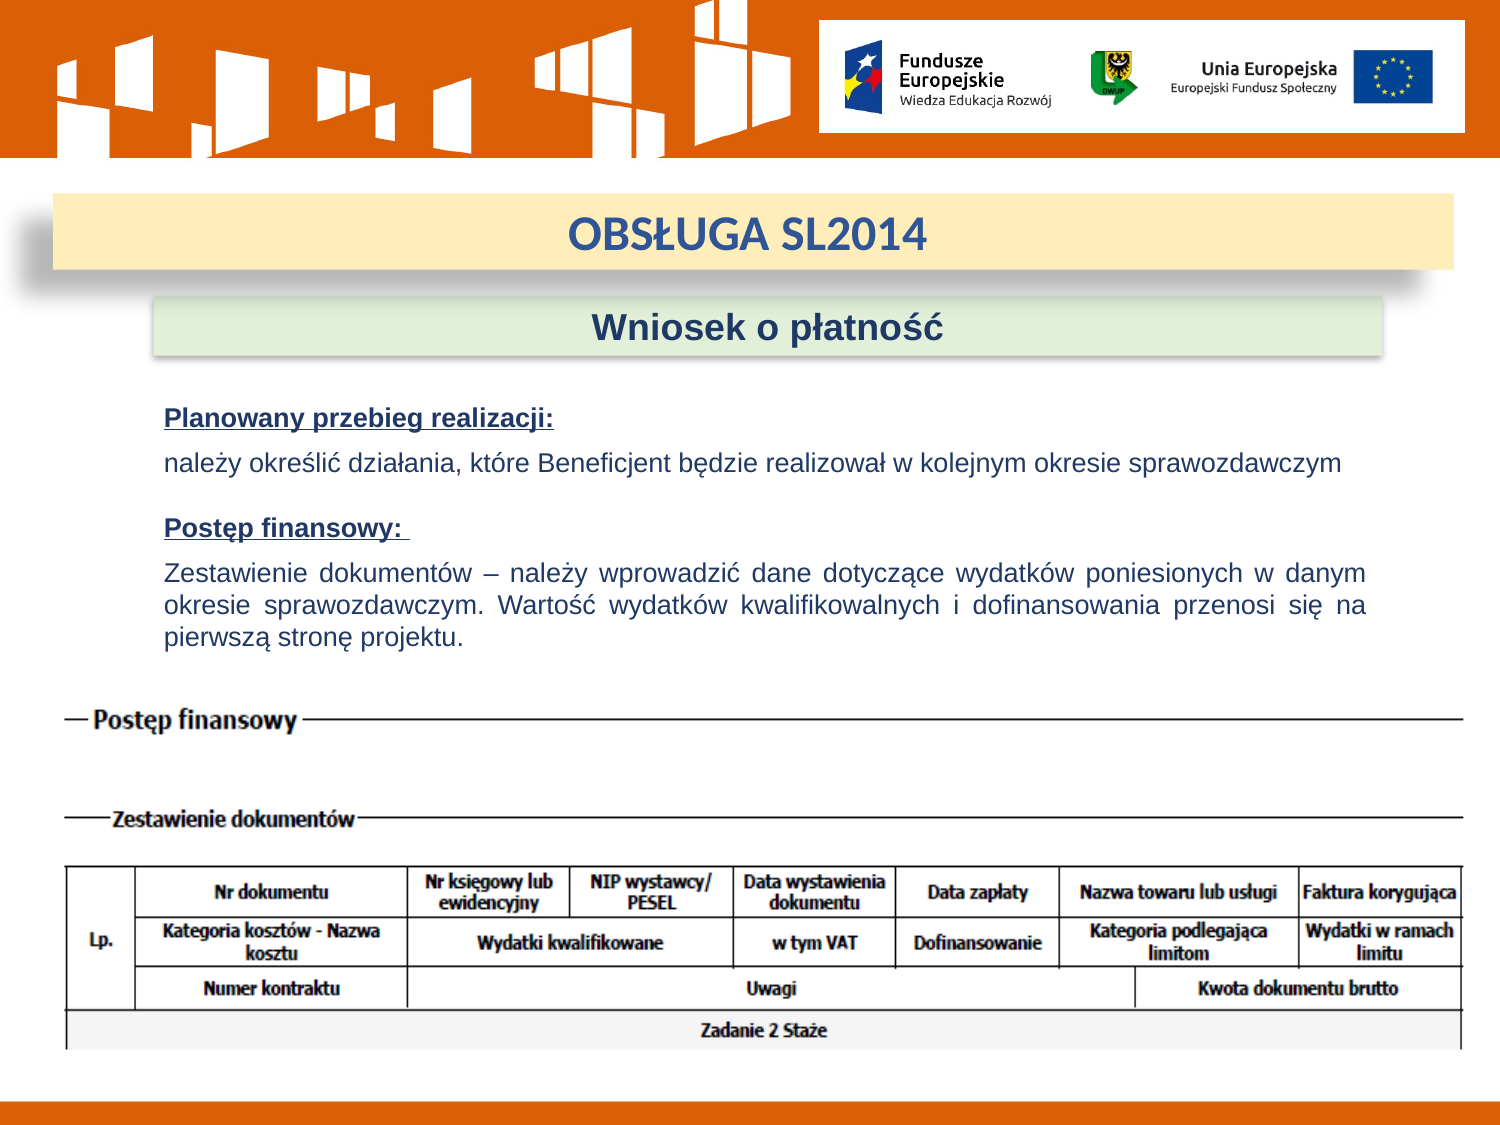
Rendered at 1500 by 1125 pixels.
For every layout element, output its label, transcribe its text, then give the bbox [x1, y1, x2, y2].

text_box Planowany przebieg realizacji: należy określić działania, które Beneficjent będzie realizował w kolejnym okresie sprawozdawczym Postęp finansowy: Zestawienie dokumentów – należy wprowadzić dane dotyczące wydatków poniesionych w danym okresie sprawozdawczym. Wartość wydatków kwalifikowalnych i dofinansowania przenosi się na pierwszą stronę projektu. [148, 392, 1381, 655]
text_box OBSŁUGA SL2014 [53, 193, 1454, 270]
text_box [826, 21, 1450, 133]
text_box Wniosek o płatność [153, 309, 1383, 356]
picture [0, 0, 1500, 1125]
text_box [819, 20, 1465, 133]
